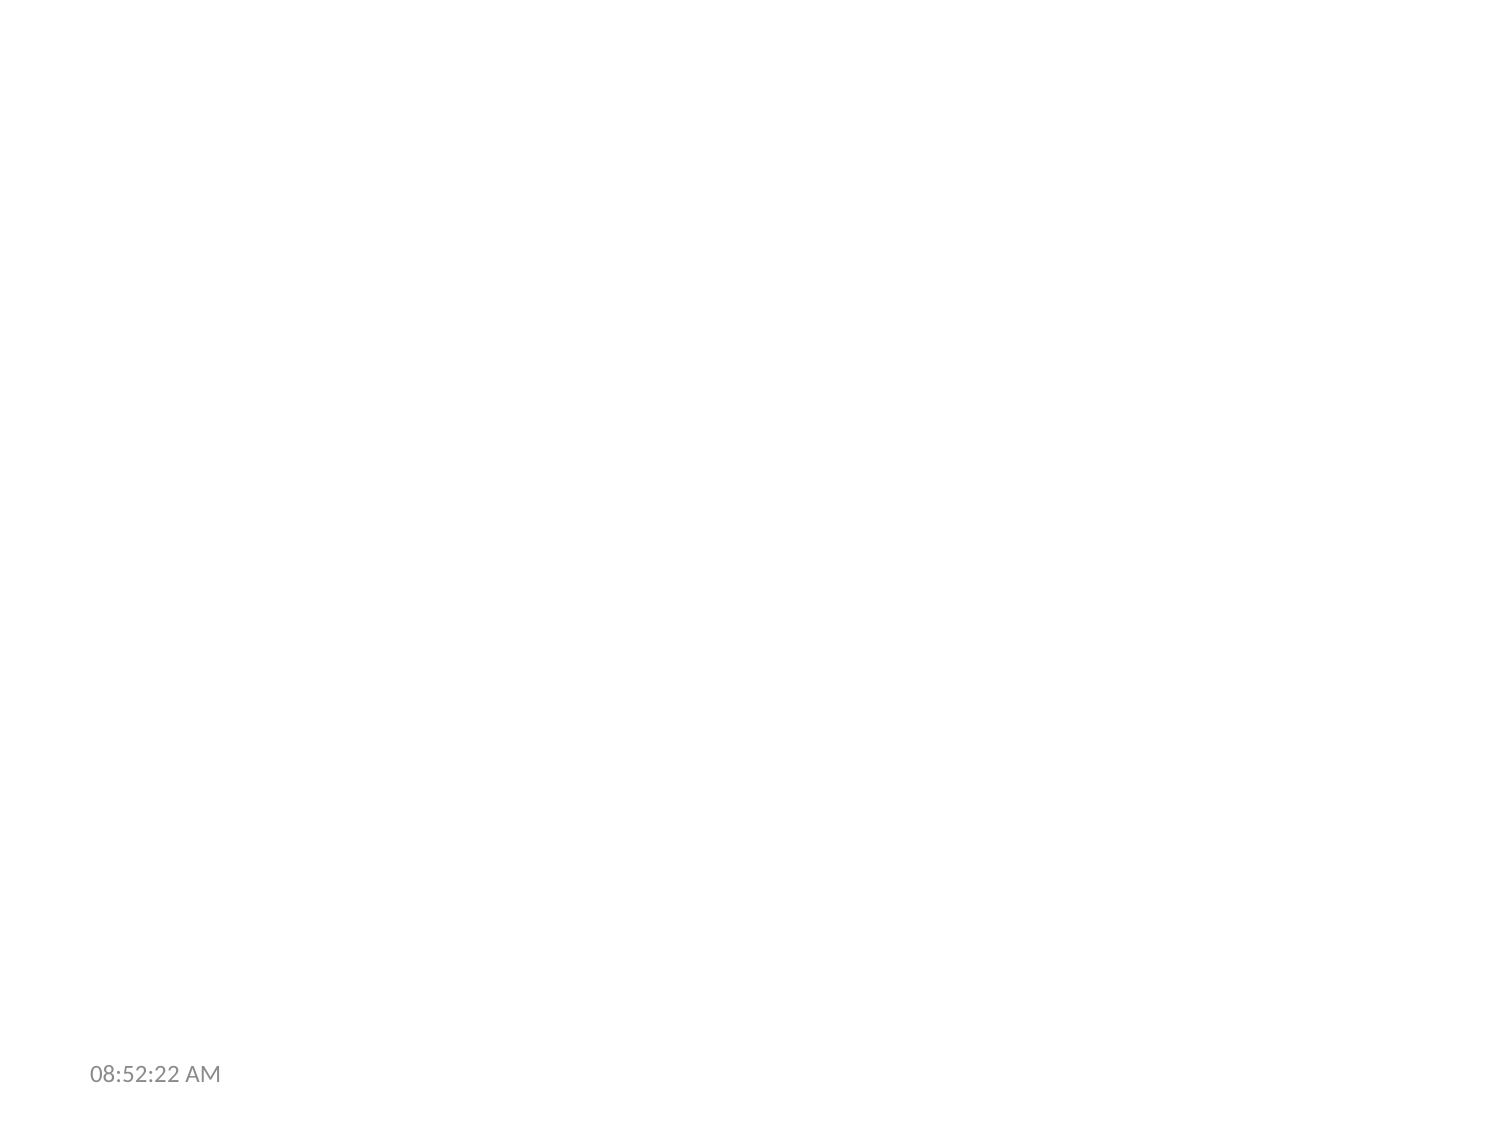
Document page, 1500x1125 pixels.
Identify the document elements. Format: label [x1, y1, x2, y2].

slide_number [75, 1042, 425, 1103]
